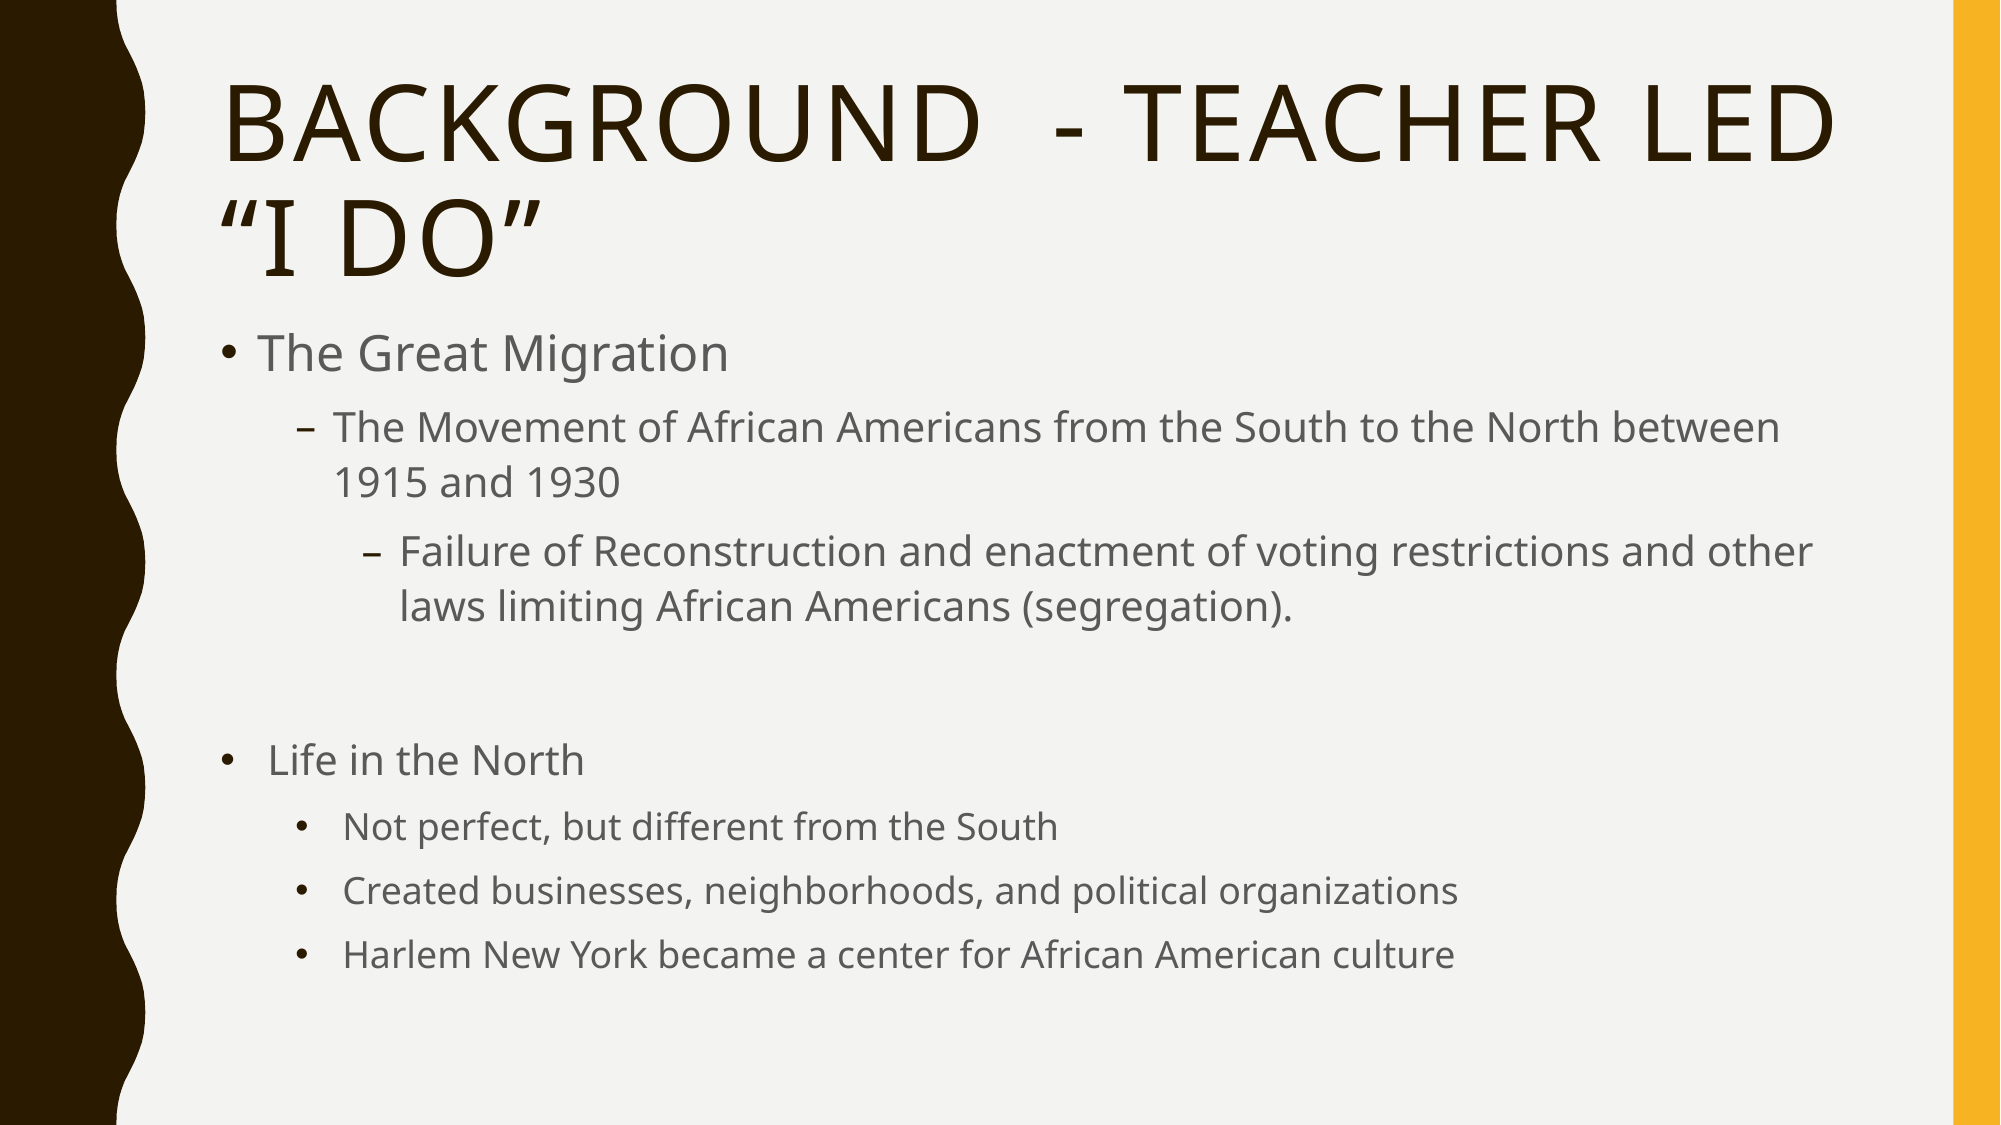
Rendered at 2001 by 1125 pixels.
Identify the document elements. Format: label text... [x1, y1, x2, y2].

list The Great Migration The Movement of African Americans from the South to the North between 1915 and 1930 Failure of Reconstruction and enactment of voting restrictions and other laws limiting African Americans (segregation). Life in the North Not perfect, but different from the South Created businesses, neighborhoods, and political organizations Harlem New York became a center for African American culture [205, 307, 1875, 897]
title Background - teacher led “I do” [205, 62, 1875, 307]
